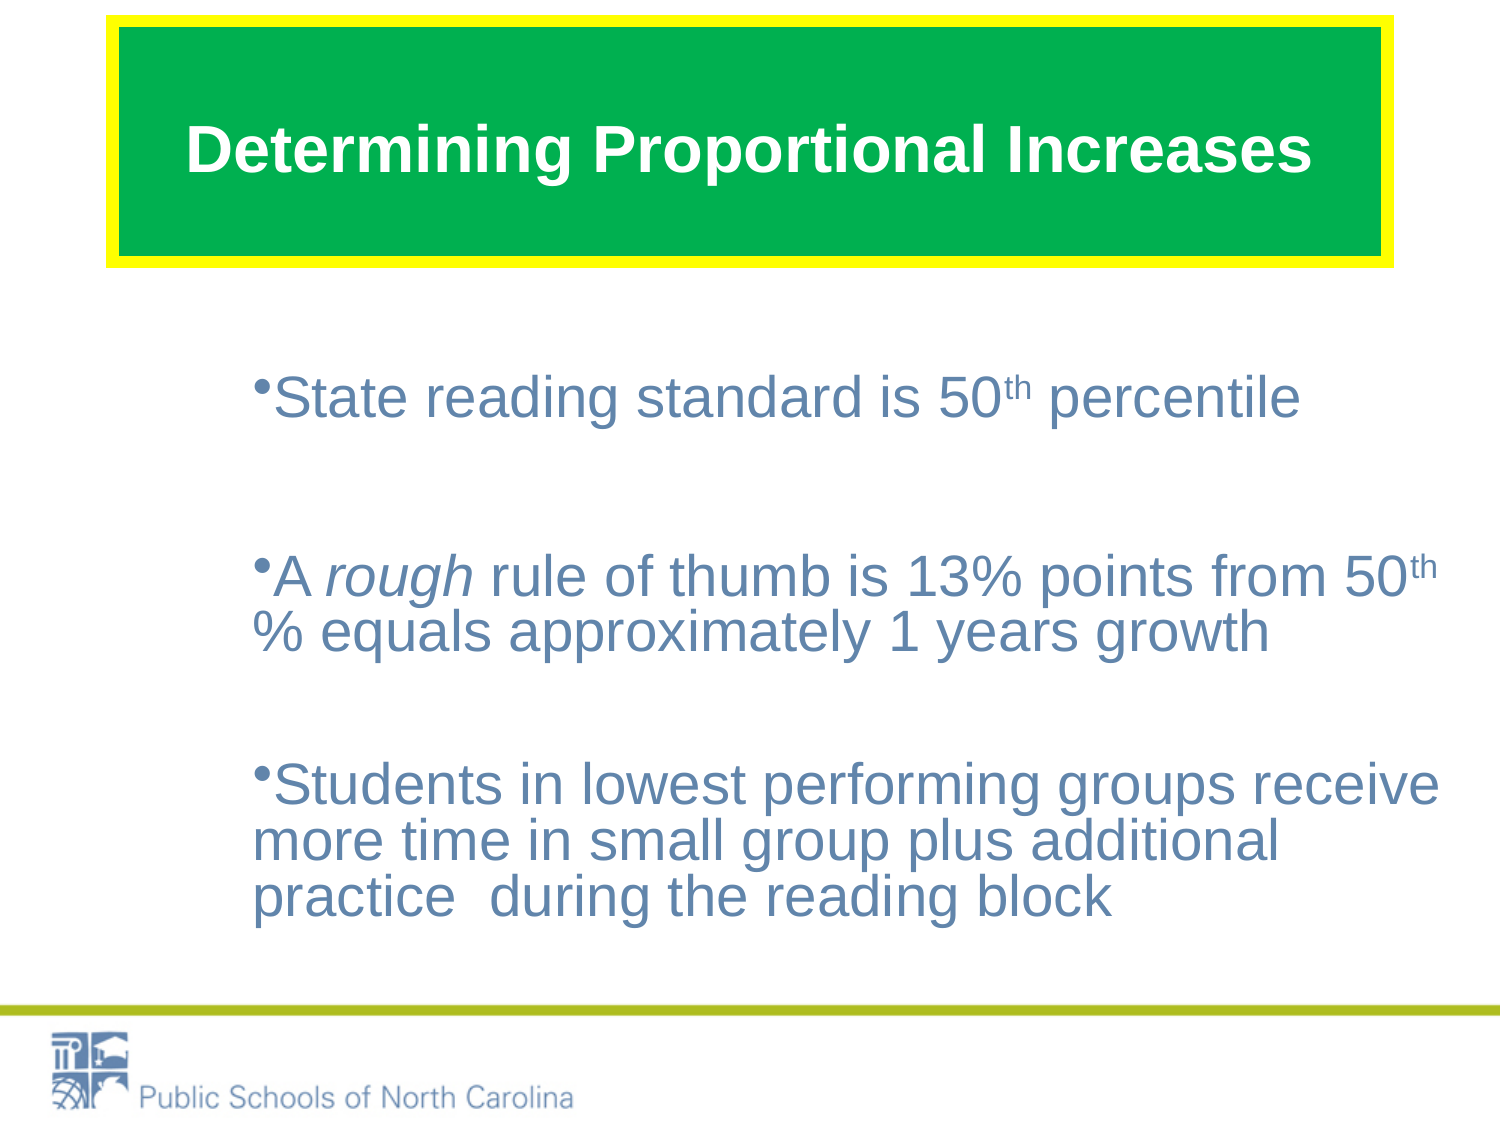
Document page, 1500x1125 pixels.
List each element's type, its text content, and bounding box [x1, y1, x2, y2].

picture [0, 1, 1500, 1124]
title Determining Proportional Increases [112, 20, 1388, 263]
subtitle State reading standard is 50th percentile A rough rule of thumb is 13% points from 50th % equals approximately 1 years growth Students in lowest performing groups receive more time in small group plus additional practice during the reading block [237, 243, 1500, 1065]
